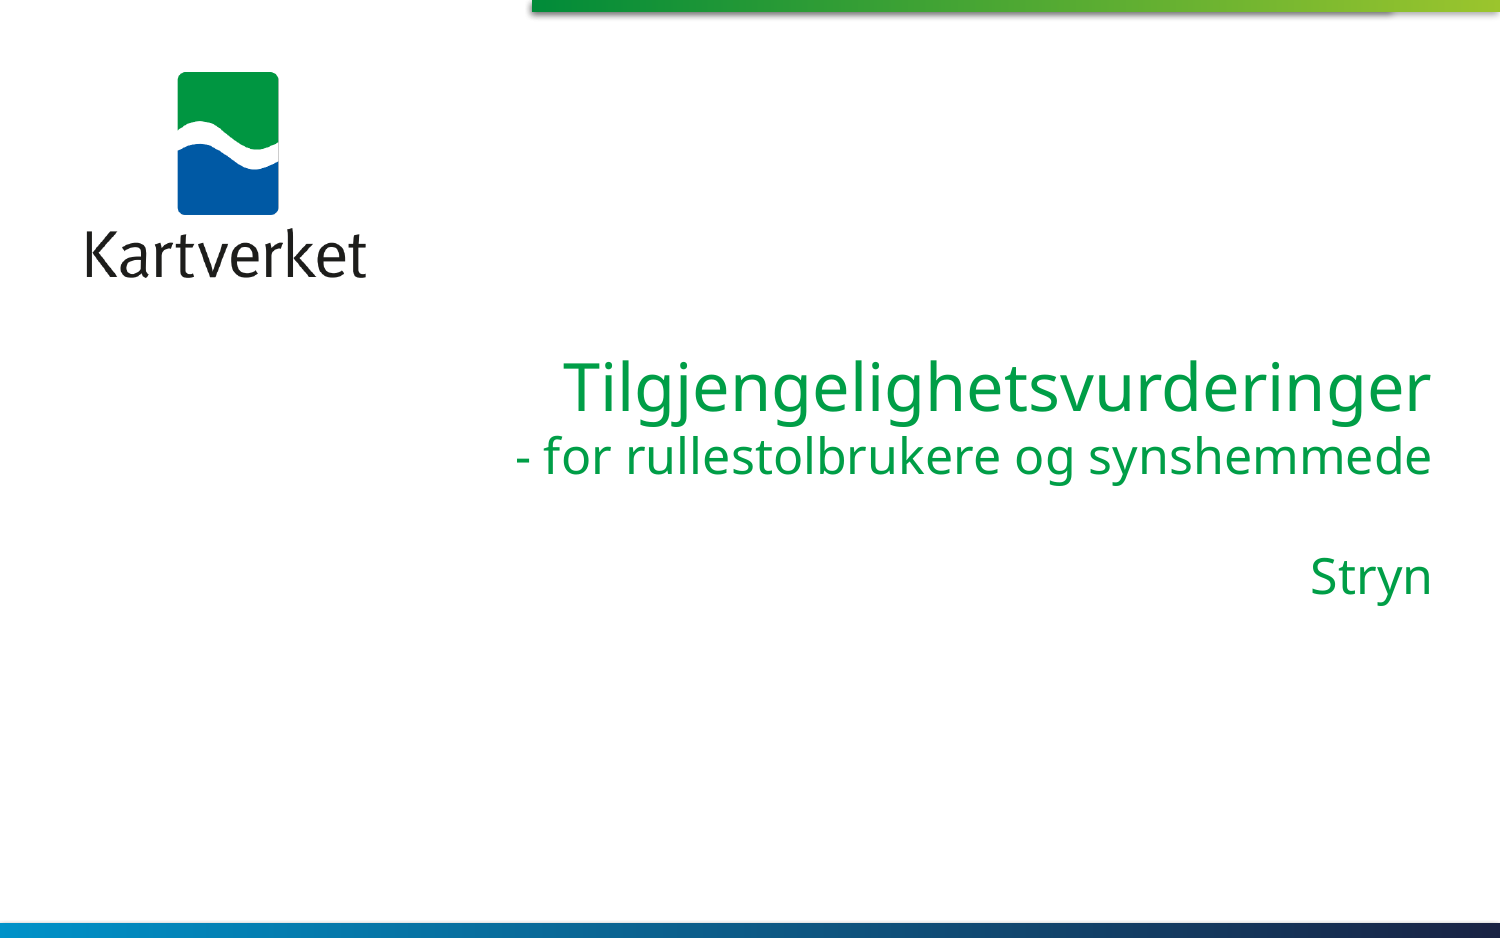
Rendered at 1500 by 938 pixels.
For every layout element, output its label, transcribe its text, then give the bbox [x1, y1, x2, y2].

text_box Tilgjengelighetsvurderinger - for rullestolbrukere og synshemmede Stryn [66, 337, 1449, 613]
